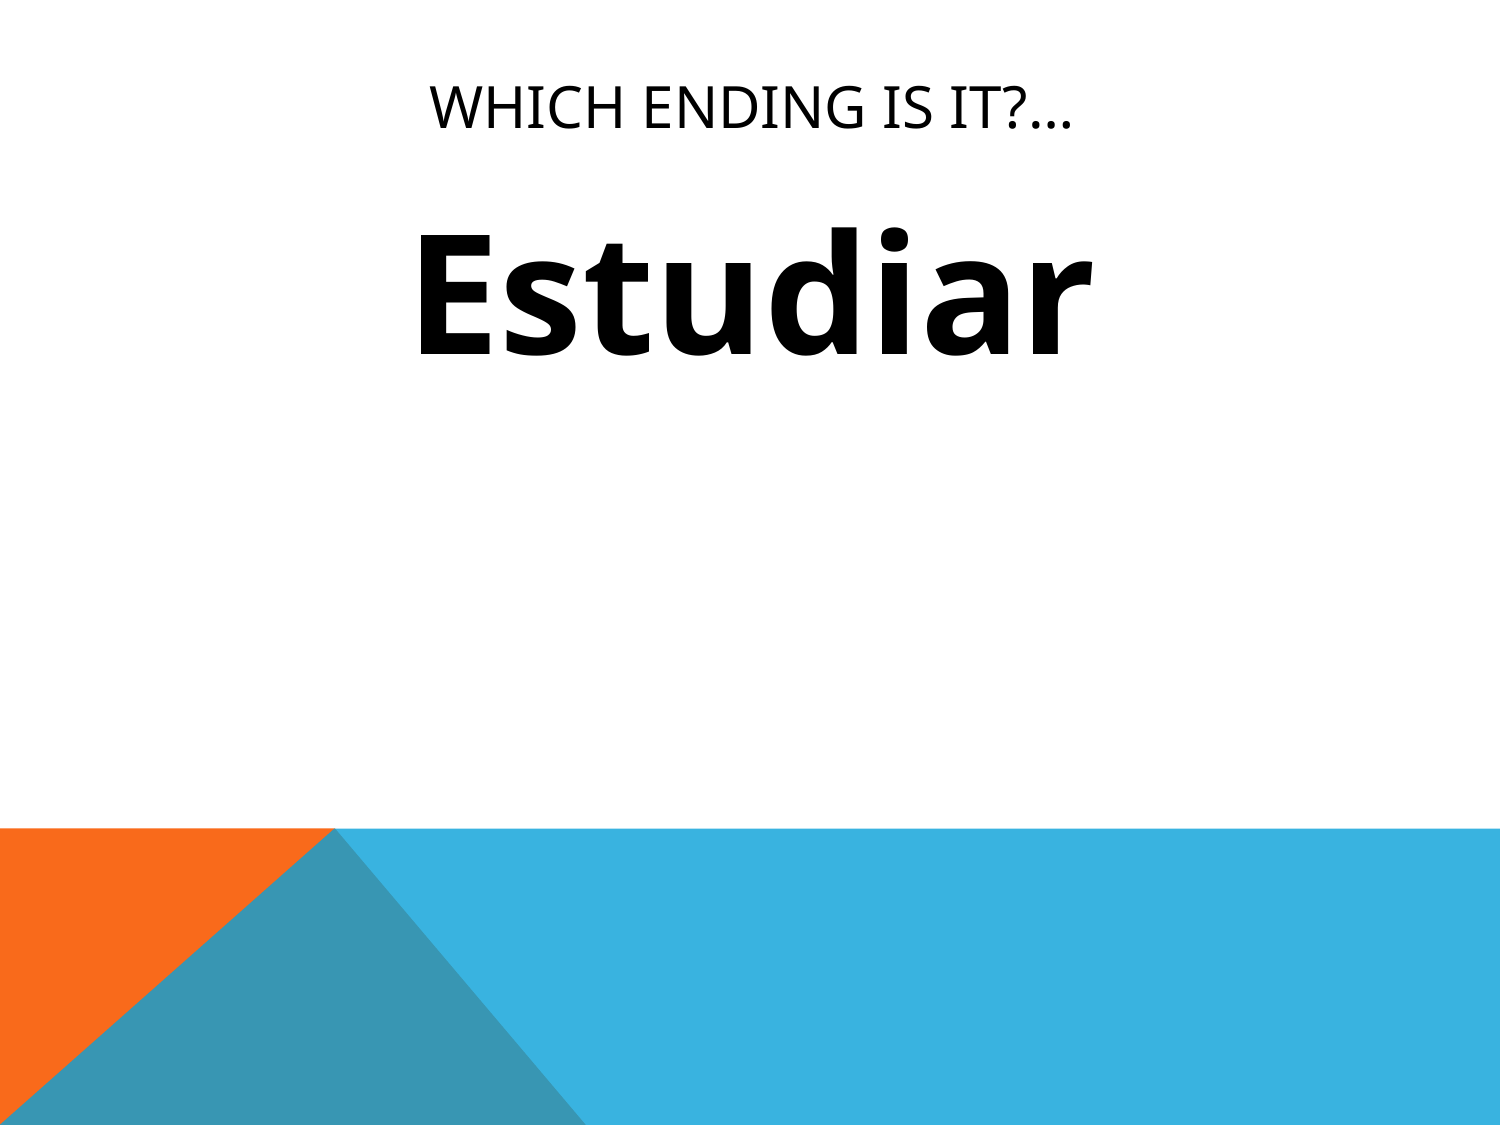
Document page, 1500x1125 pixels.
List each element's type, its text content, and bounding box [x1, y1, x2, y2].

title Which ending is it?… [135, 60, 1369, 150]
list Estudiar [135, 180, 1369, 768]
